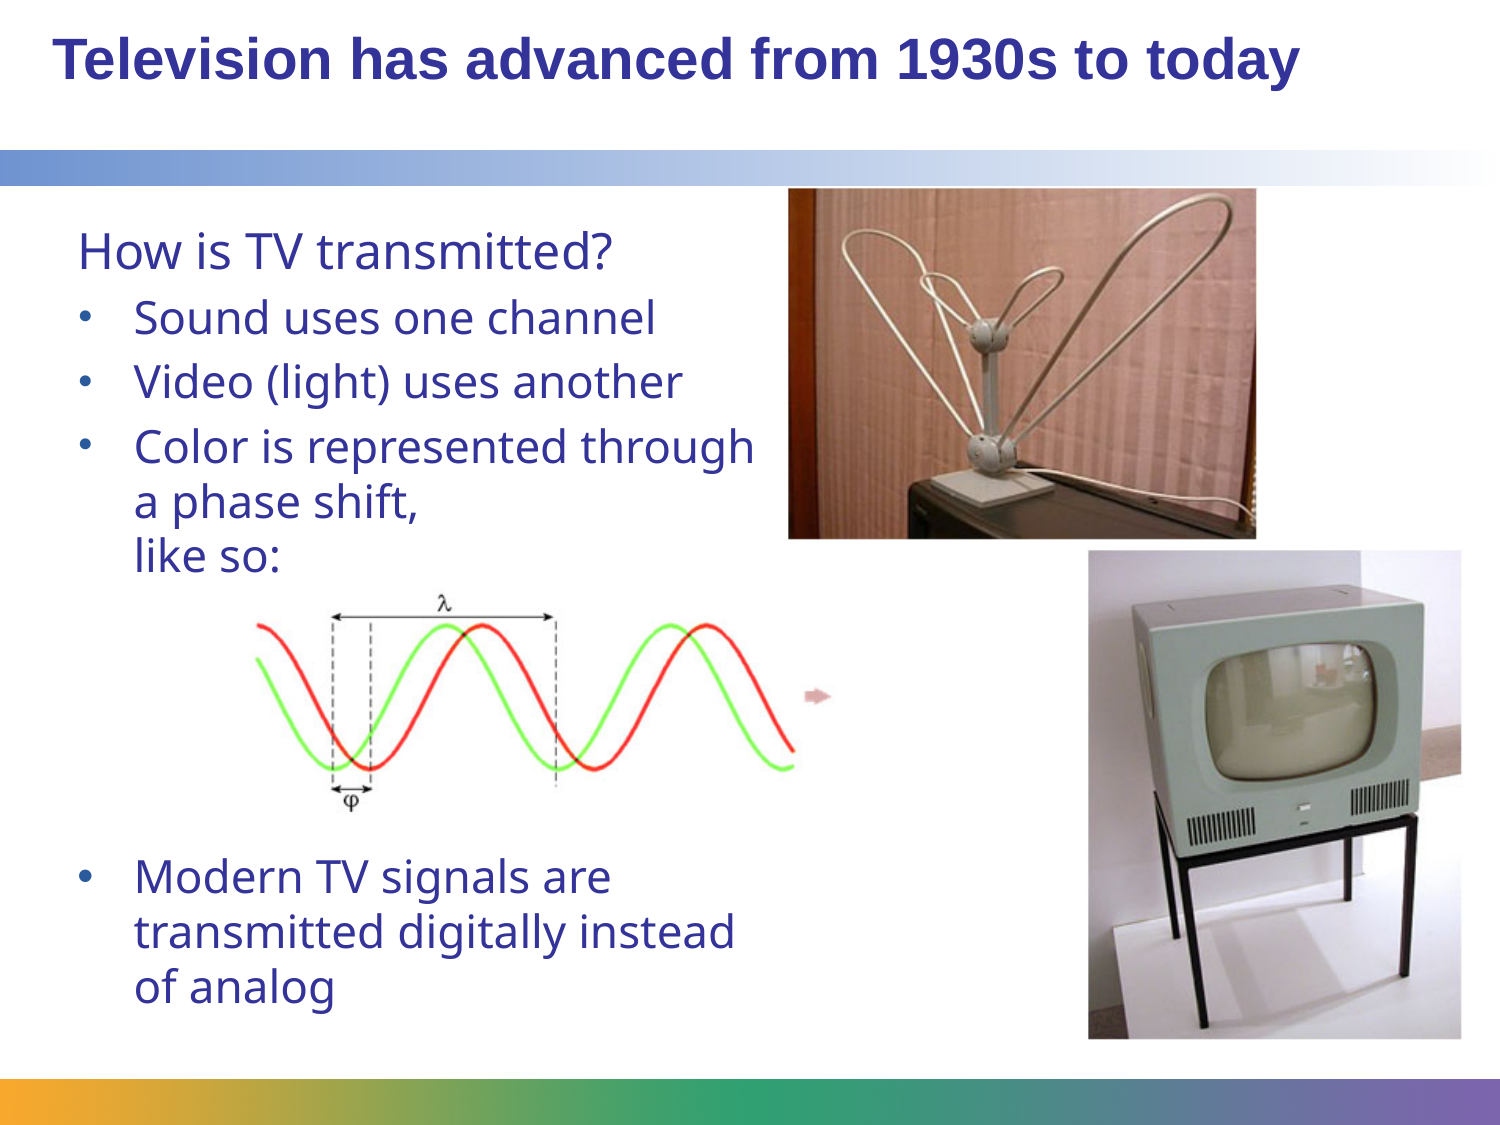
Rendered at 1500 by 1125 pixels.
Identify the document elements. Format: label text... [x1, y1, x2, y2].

picture [1087, 549, 1463, 1041]
title Television has advanced from 1930s to today [37, 0, 1500, 126]
text_box How is TV transmitted? Sound uses one channel Video (light) uses another Color is represented through a phase shift, like so: Modern TV signals are transmitted digitally instead of analog [62, 212, 788, 950]
picture [787, 187, 1258, 541]
picture [0, 1079, 1500, 1125]
picture [249, 587, 838, 828]
